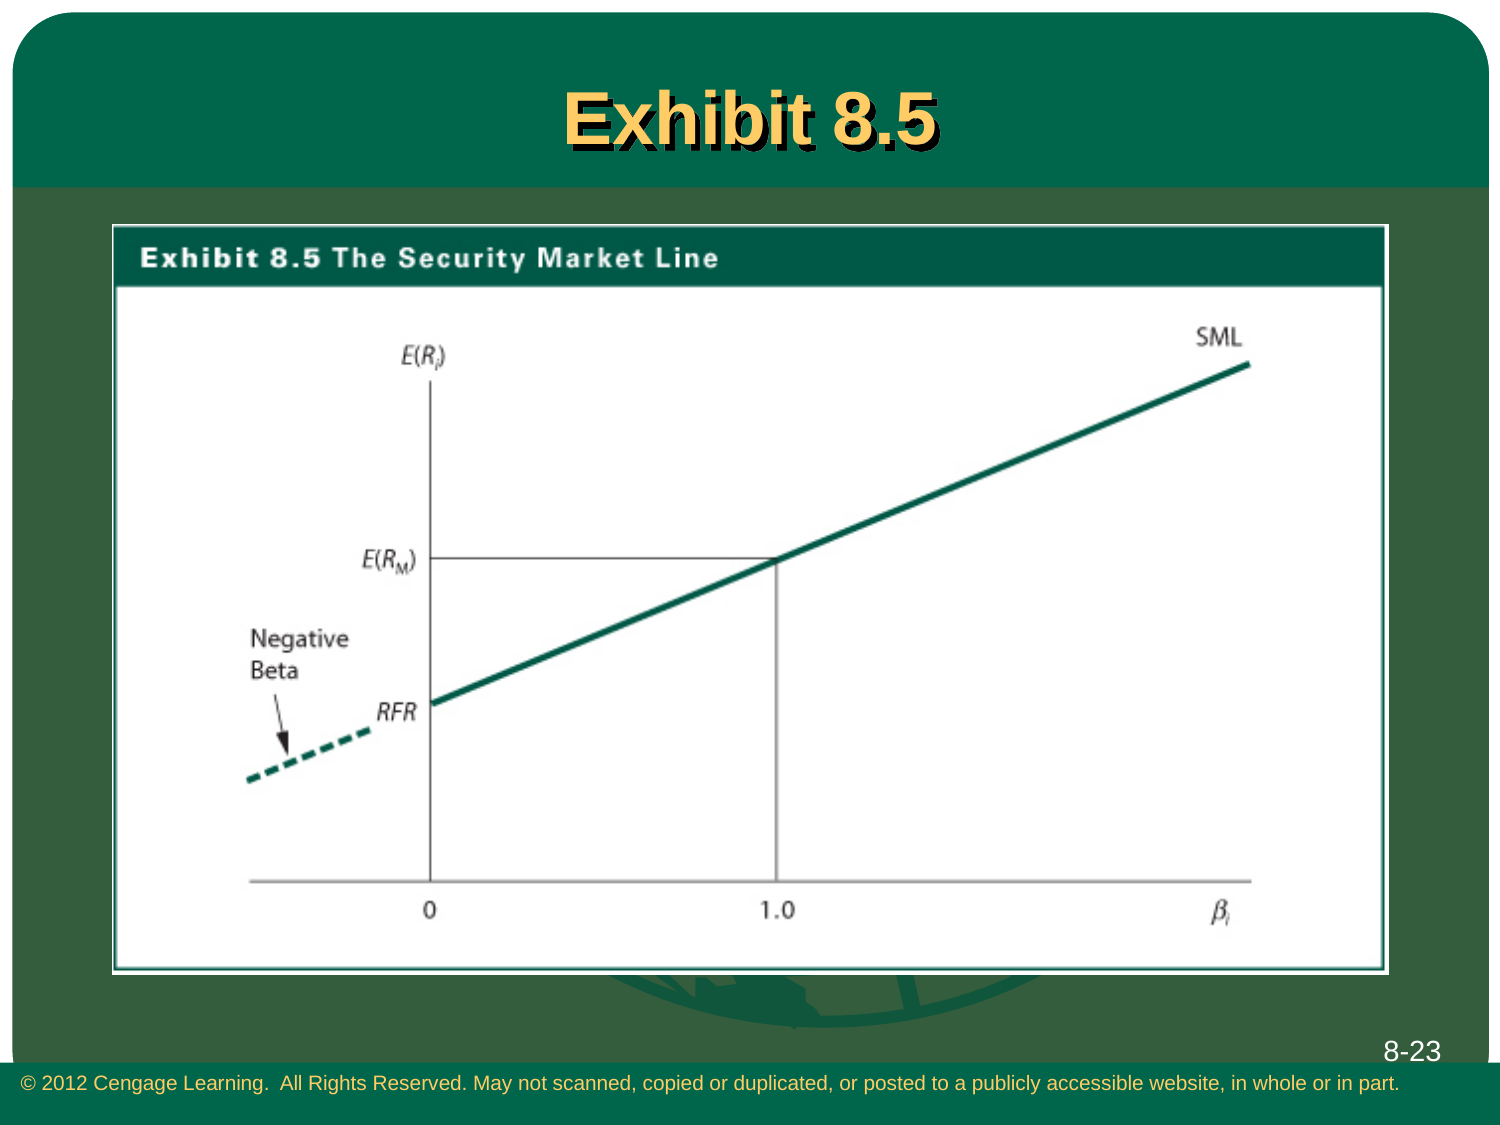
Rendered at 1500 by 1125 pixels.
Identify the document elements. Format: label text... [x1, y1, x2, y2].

picture [112, 224, 1389, 976]
slide_number 8-23 [1325, 1025, 1500, 1062]
footer © 2012 Cengage Learning. All Rights Reserved. May not scanned, copied or duplicated, or posted to a publicly accessible website, in whole or in part. [0, 1062, 1500, 1125]
title Exhibit 8.5 [75, 37, 1425, 193]
